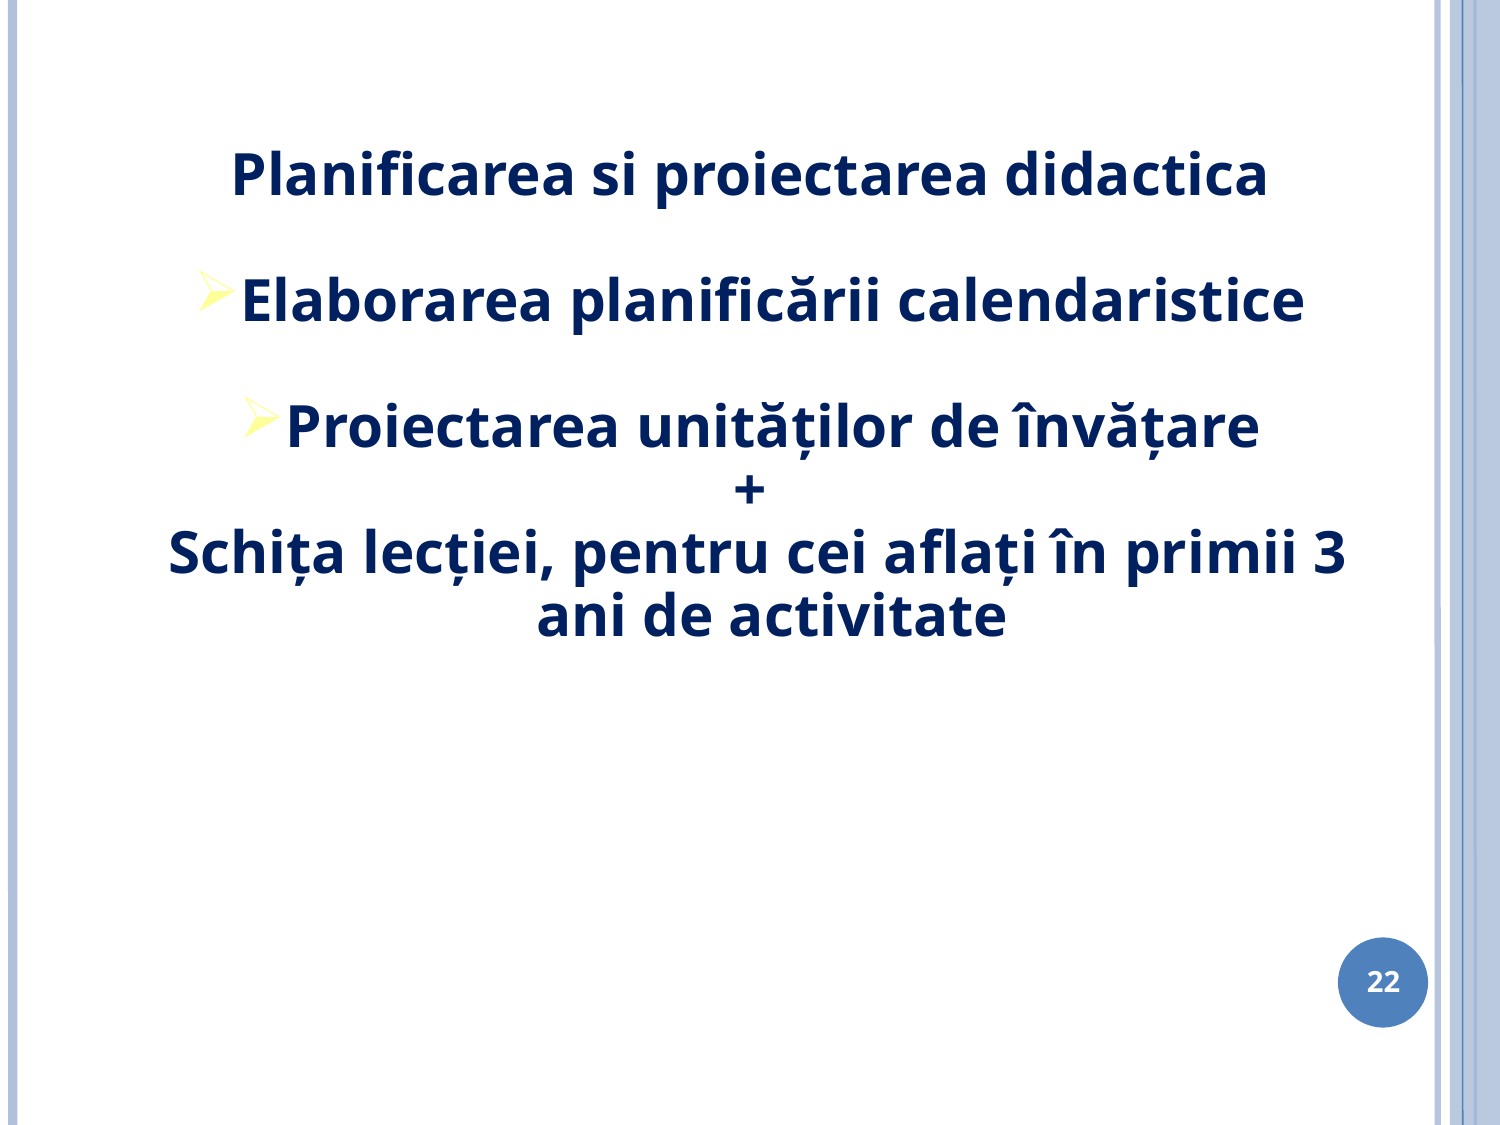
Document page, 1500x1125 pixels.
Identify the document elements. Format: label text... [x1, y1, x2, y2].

text_box 22 [1333, 940, 1434, 1026]
text_box Planificarea si proiectarea didactica Elaborarea planificării calendaristice Proiectarea unităţilor de învăţare + Schița lecției, pentru cei aflați în primii 3 ani de activitate [99, 137, 1400, 657]
